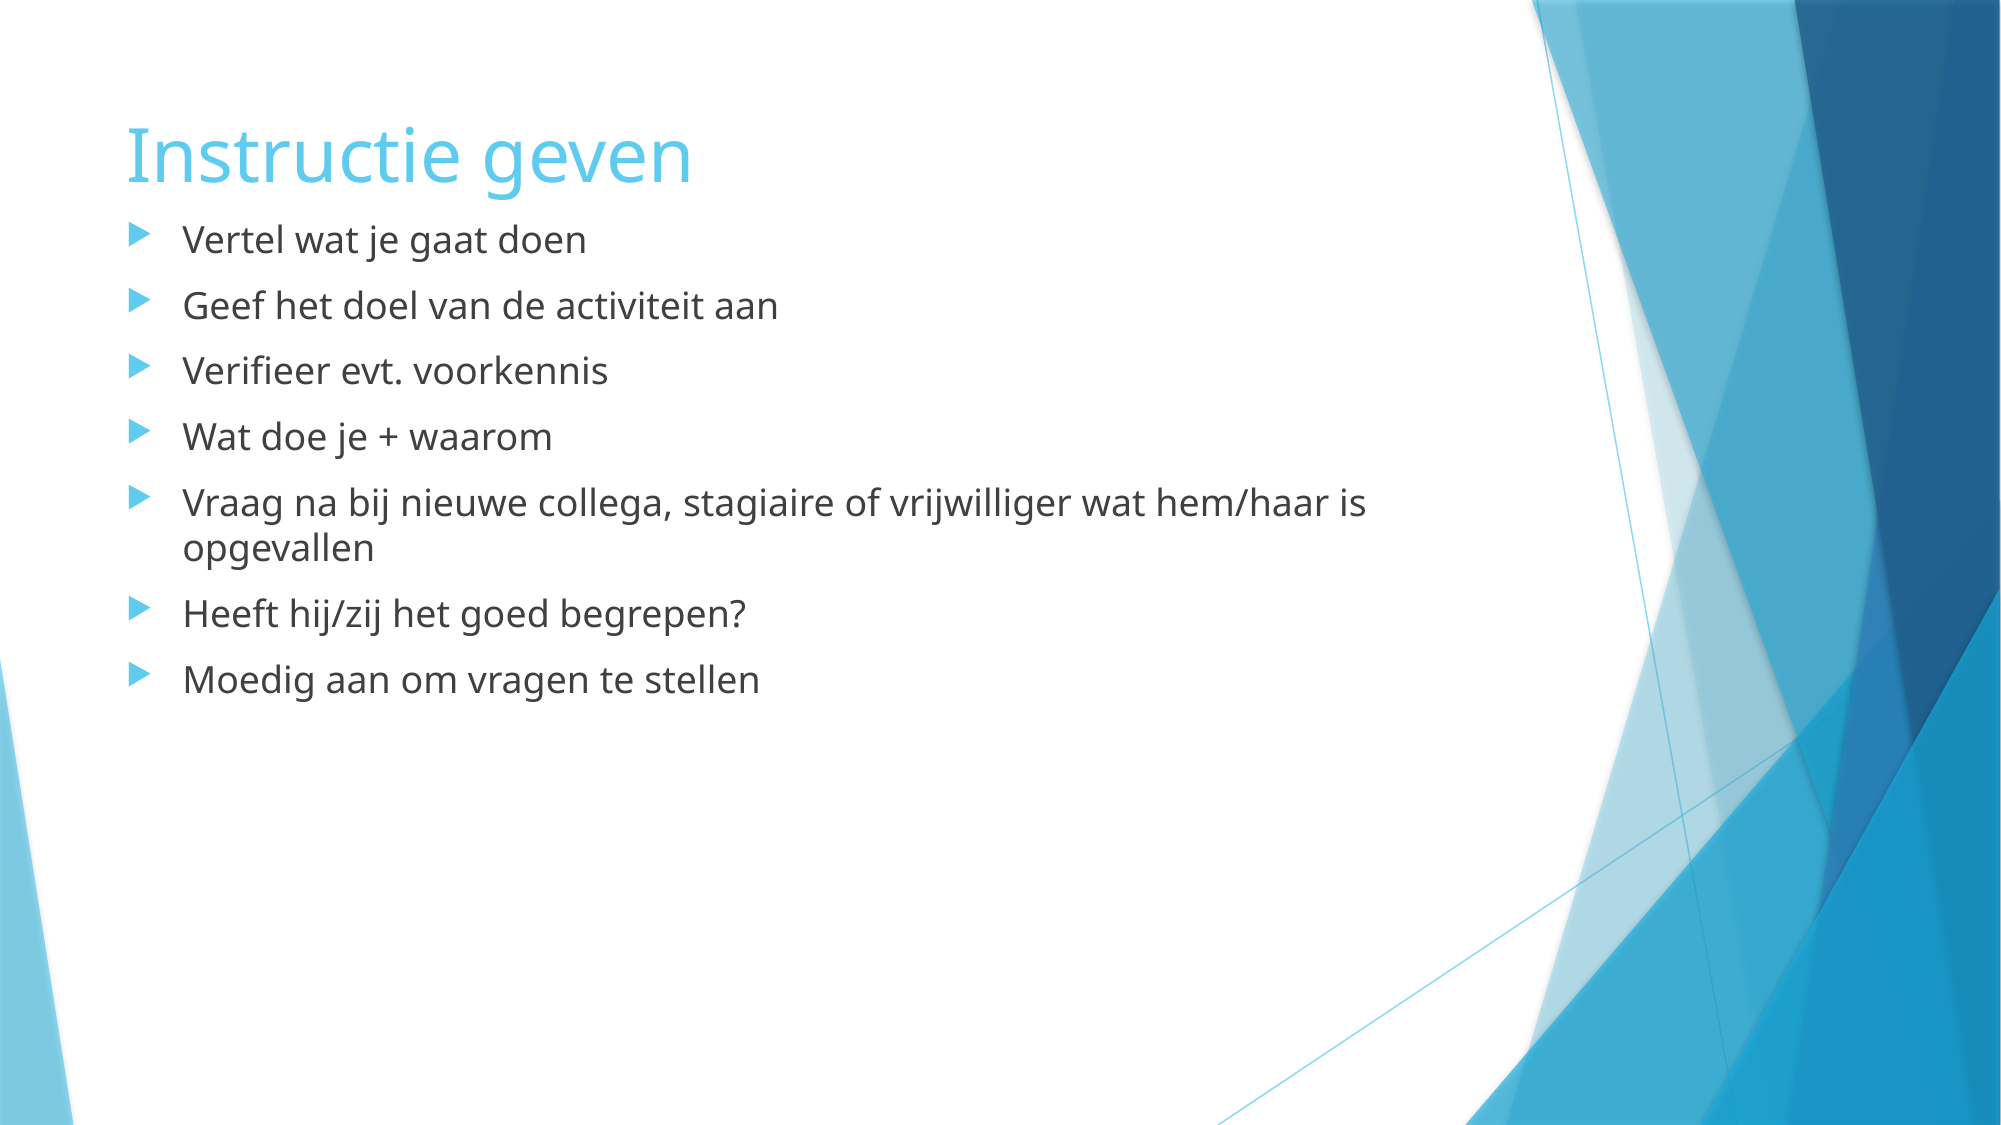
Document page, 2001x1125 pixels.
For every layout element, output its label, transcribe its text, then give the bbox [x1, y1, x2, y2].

list Vertel wat je gaat doen Geef het doel van de activiteit aan Verifieer evt. voorkennis Wat doe je + waarom Vraag na bij nieuwe collega, stagiaire of vrijwilliger wat hem/haar is opgevallen Heeft hij/zij het goed begrepen? Moedig aan om vragen te stellen [111, 208, 1522, 845]
title Instructie geven [111, 99, 1522, 208]
